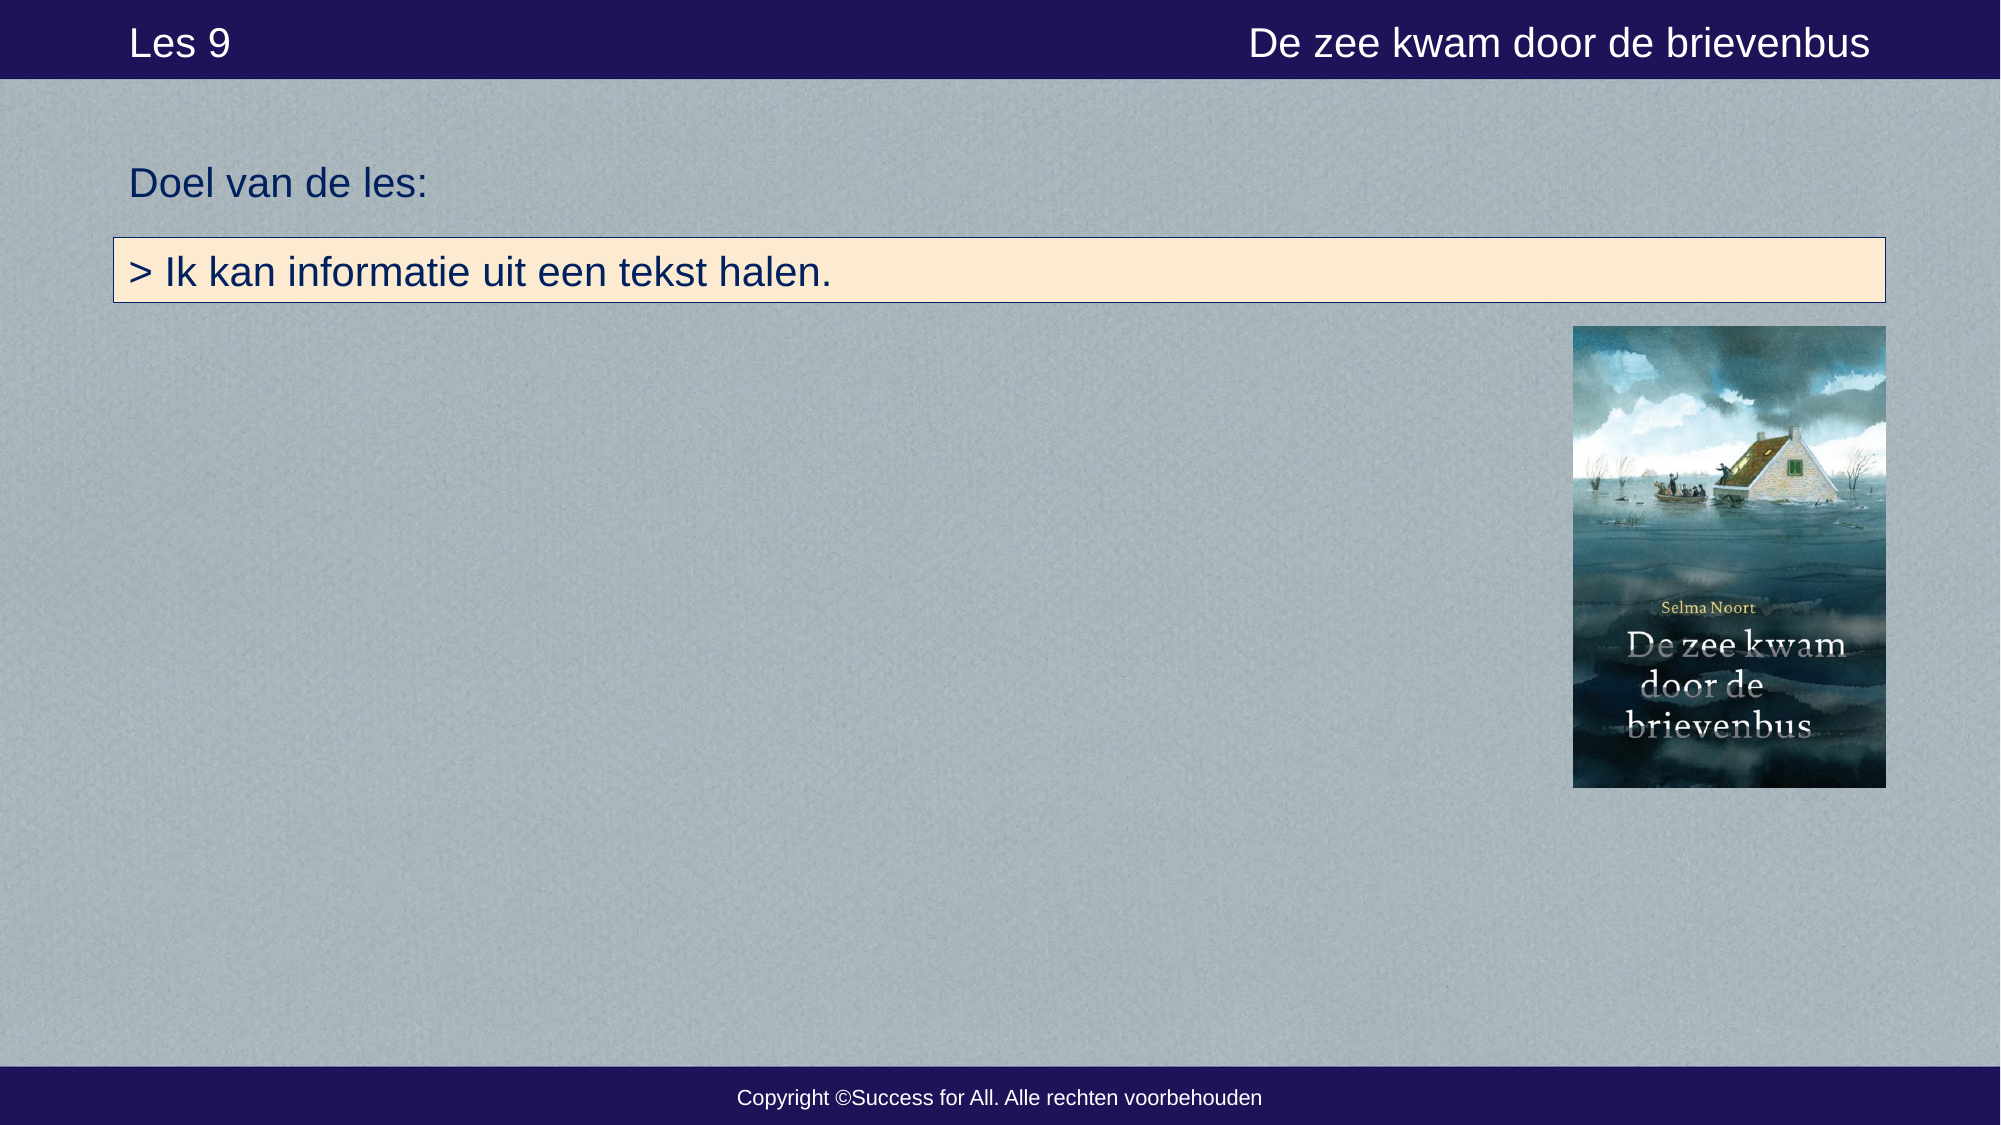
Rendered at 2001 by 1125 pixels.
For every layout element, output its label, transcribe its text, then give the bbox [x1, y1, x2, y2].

text_box De zee kwam door de brievenbus [999, 8, 1886, 73]
text_box Copyright ©Success for All. Alle rechten voorbehouden [0, 1076, 2000, 1125]
text_box > Ik kan informatie uit een tekst halen. [113, 237, 1886, 303]
text_box Les 9 [114, 8, 354, 73]
text_box Doel van de les: [113, 148, 1635, 214]
picture [0, 0, 2001, 1125]
